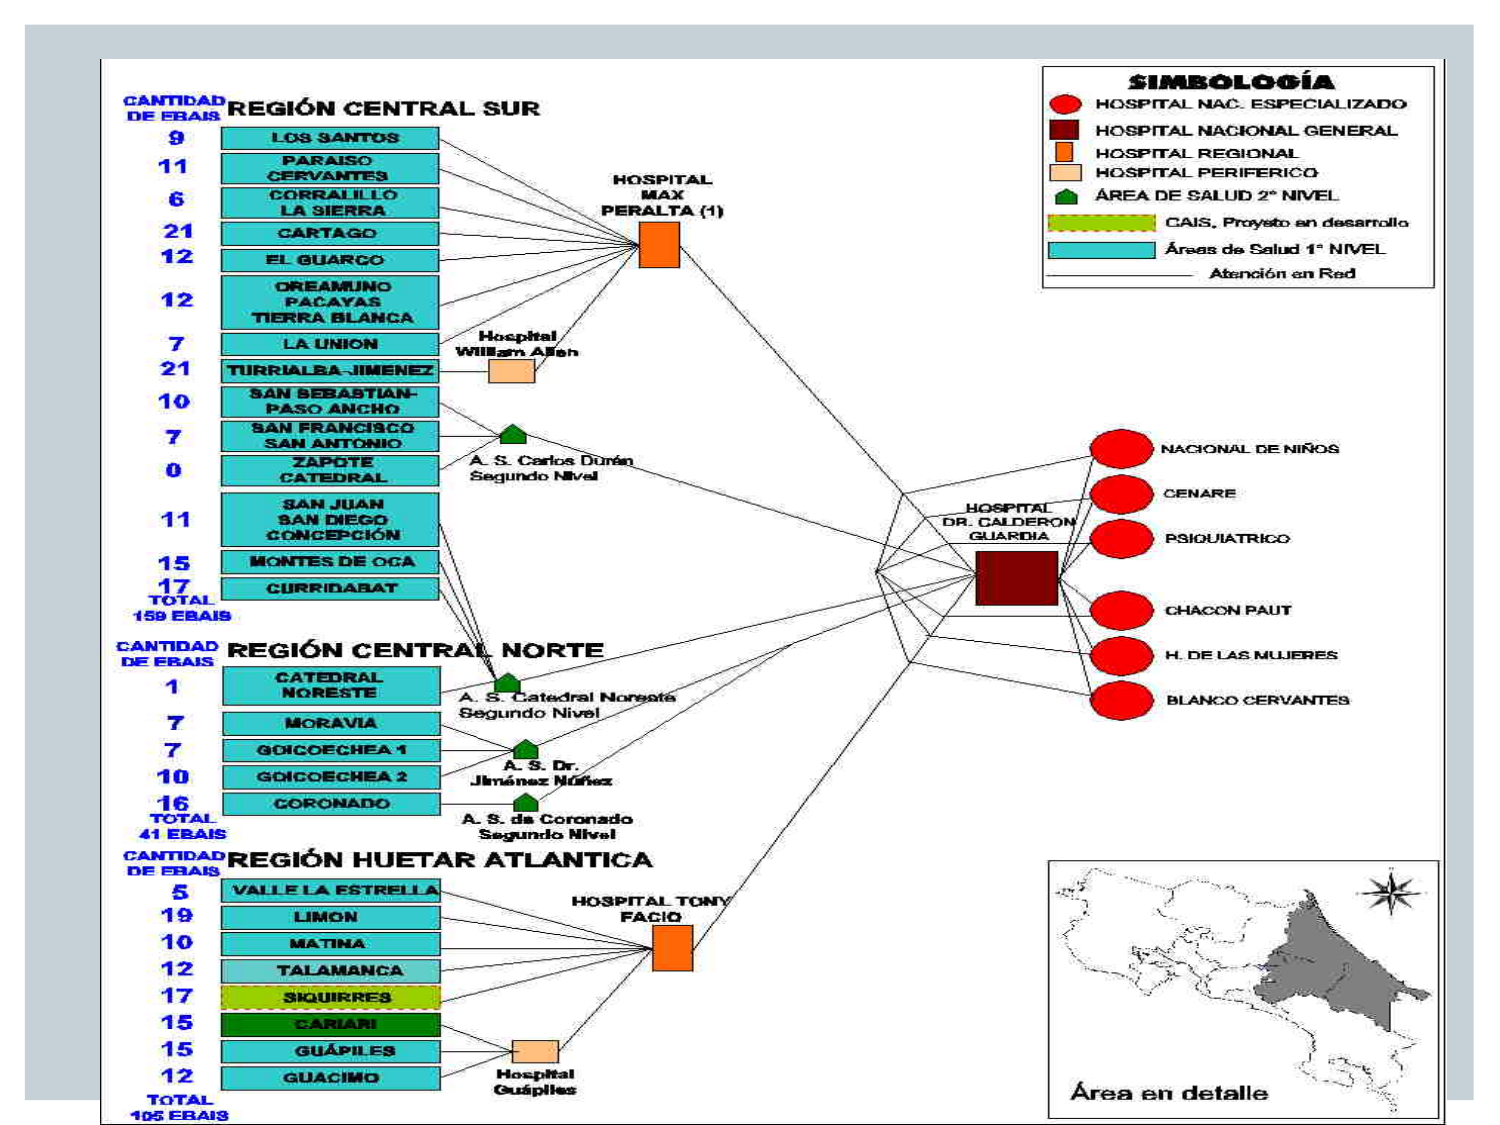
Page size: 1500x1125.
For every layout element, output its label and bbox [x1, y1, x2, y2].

picture [99, 59, 1448, 1125]
